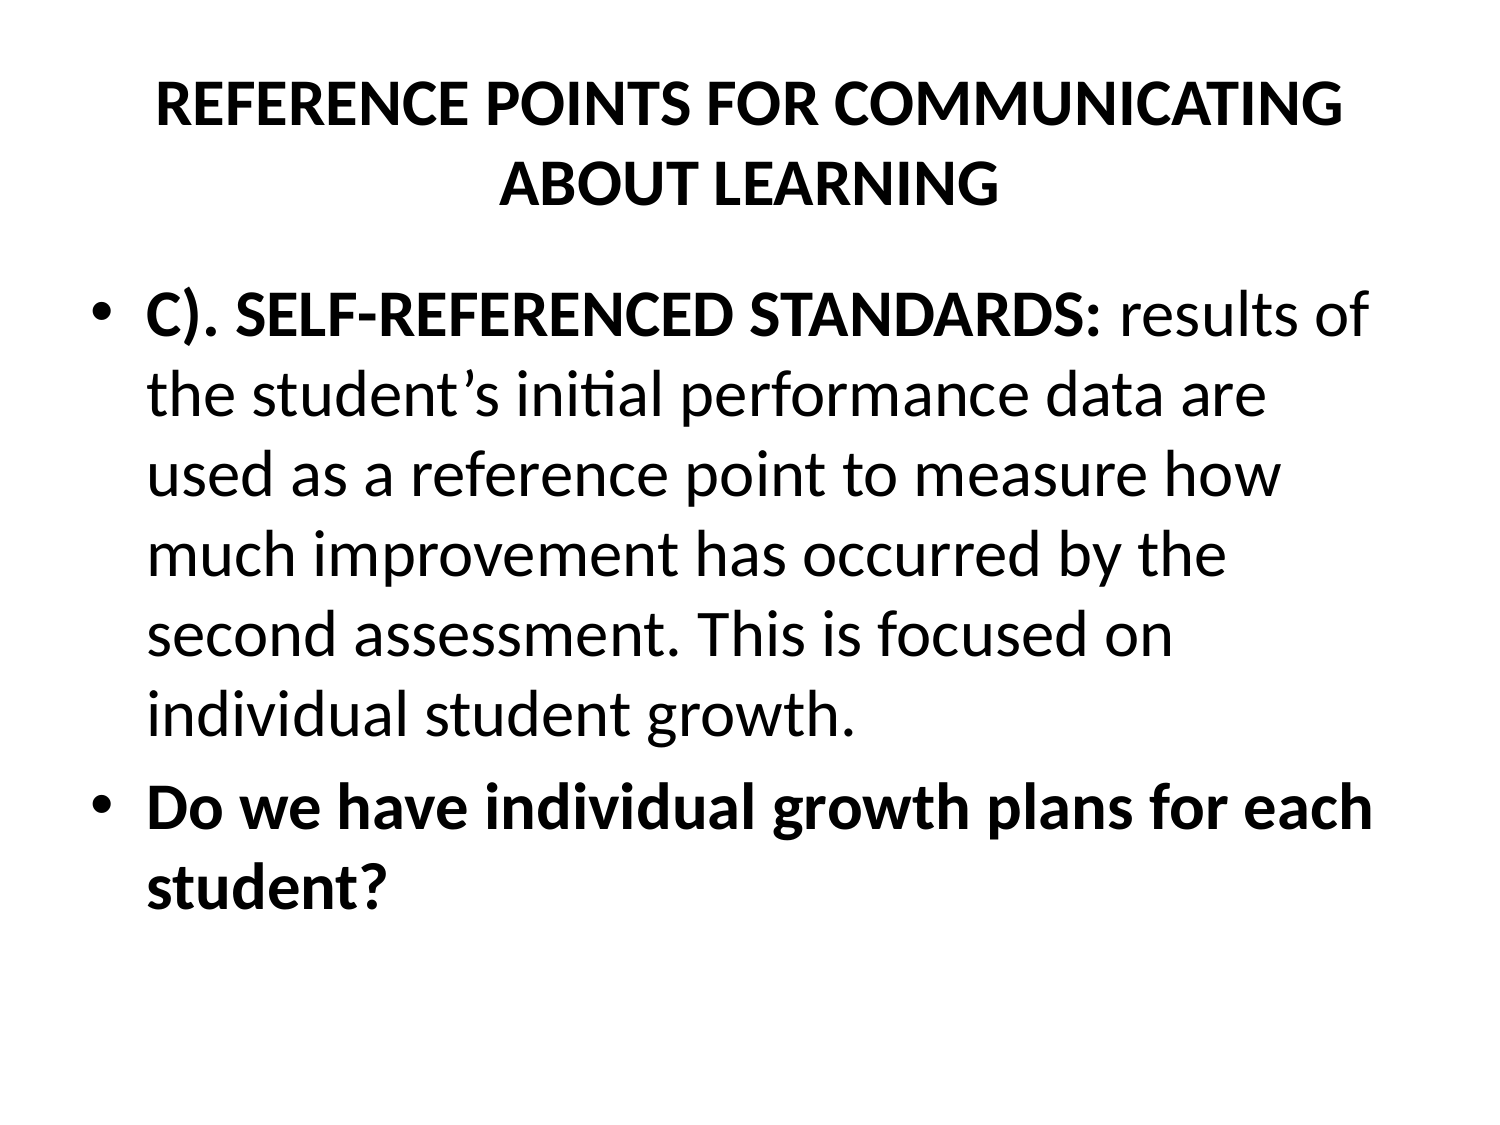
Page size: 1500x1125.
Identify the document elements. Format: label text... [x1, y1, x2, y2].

title REFERENCE POINTS FOR COMMUNICATING ABOUT LEARNING [75, 45, 1425, 233]
list C). SELF-REFERENCED STANDARDS: results of the student’s initial performance data are used as a reference point to measure how much improvement has occurred by the second assessment. This is focused on individual student growth. Do we have individual growth plans for each student? [75, 262, 1425, 1005]
